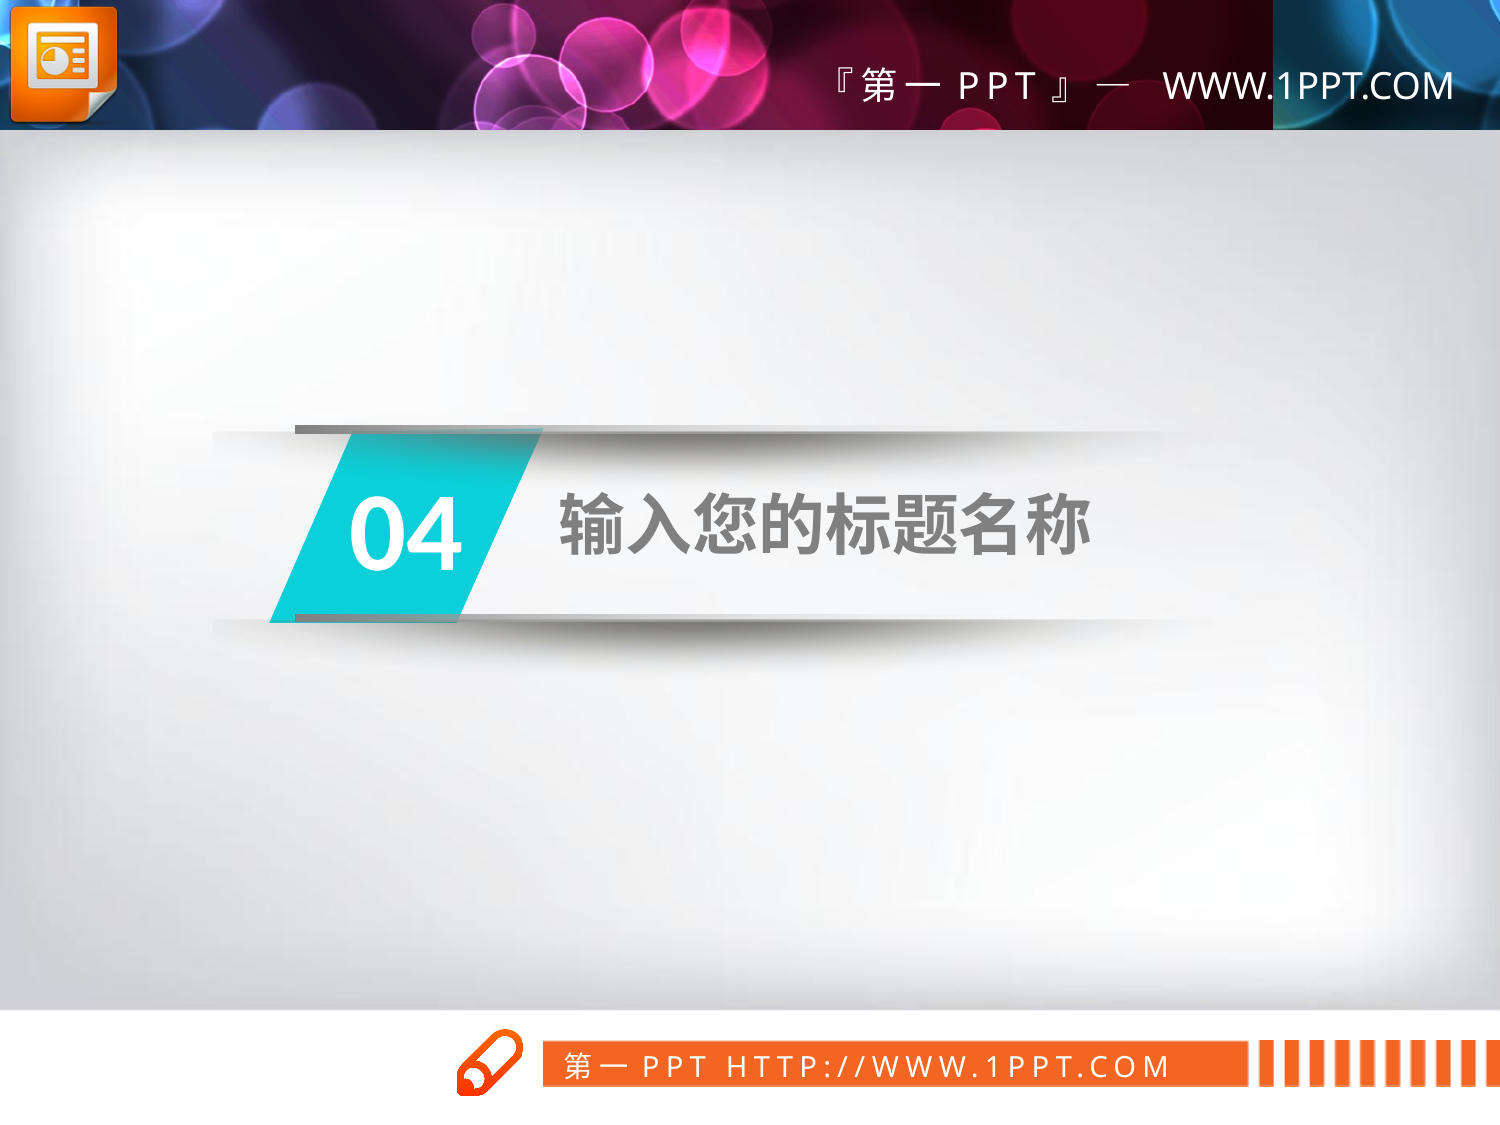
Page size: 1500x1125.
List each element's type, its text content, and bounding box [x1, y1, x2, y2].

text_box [212, 425, 1212, 493]
picture [0, 0, 1500, 1012]
text_box 输入您的标题名称 [543, 475, 1244, 571]
text_box 04 [273, 501, 512, 612]
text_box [212, 613, 1212, 681]
picture [543, 1040, 1500, 1087]
